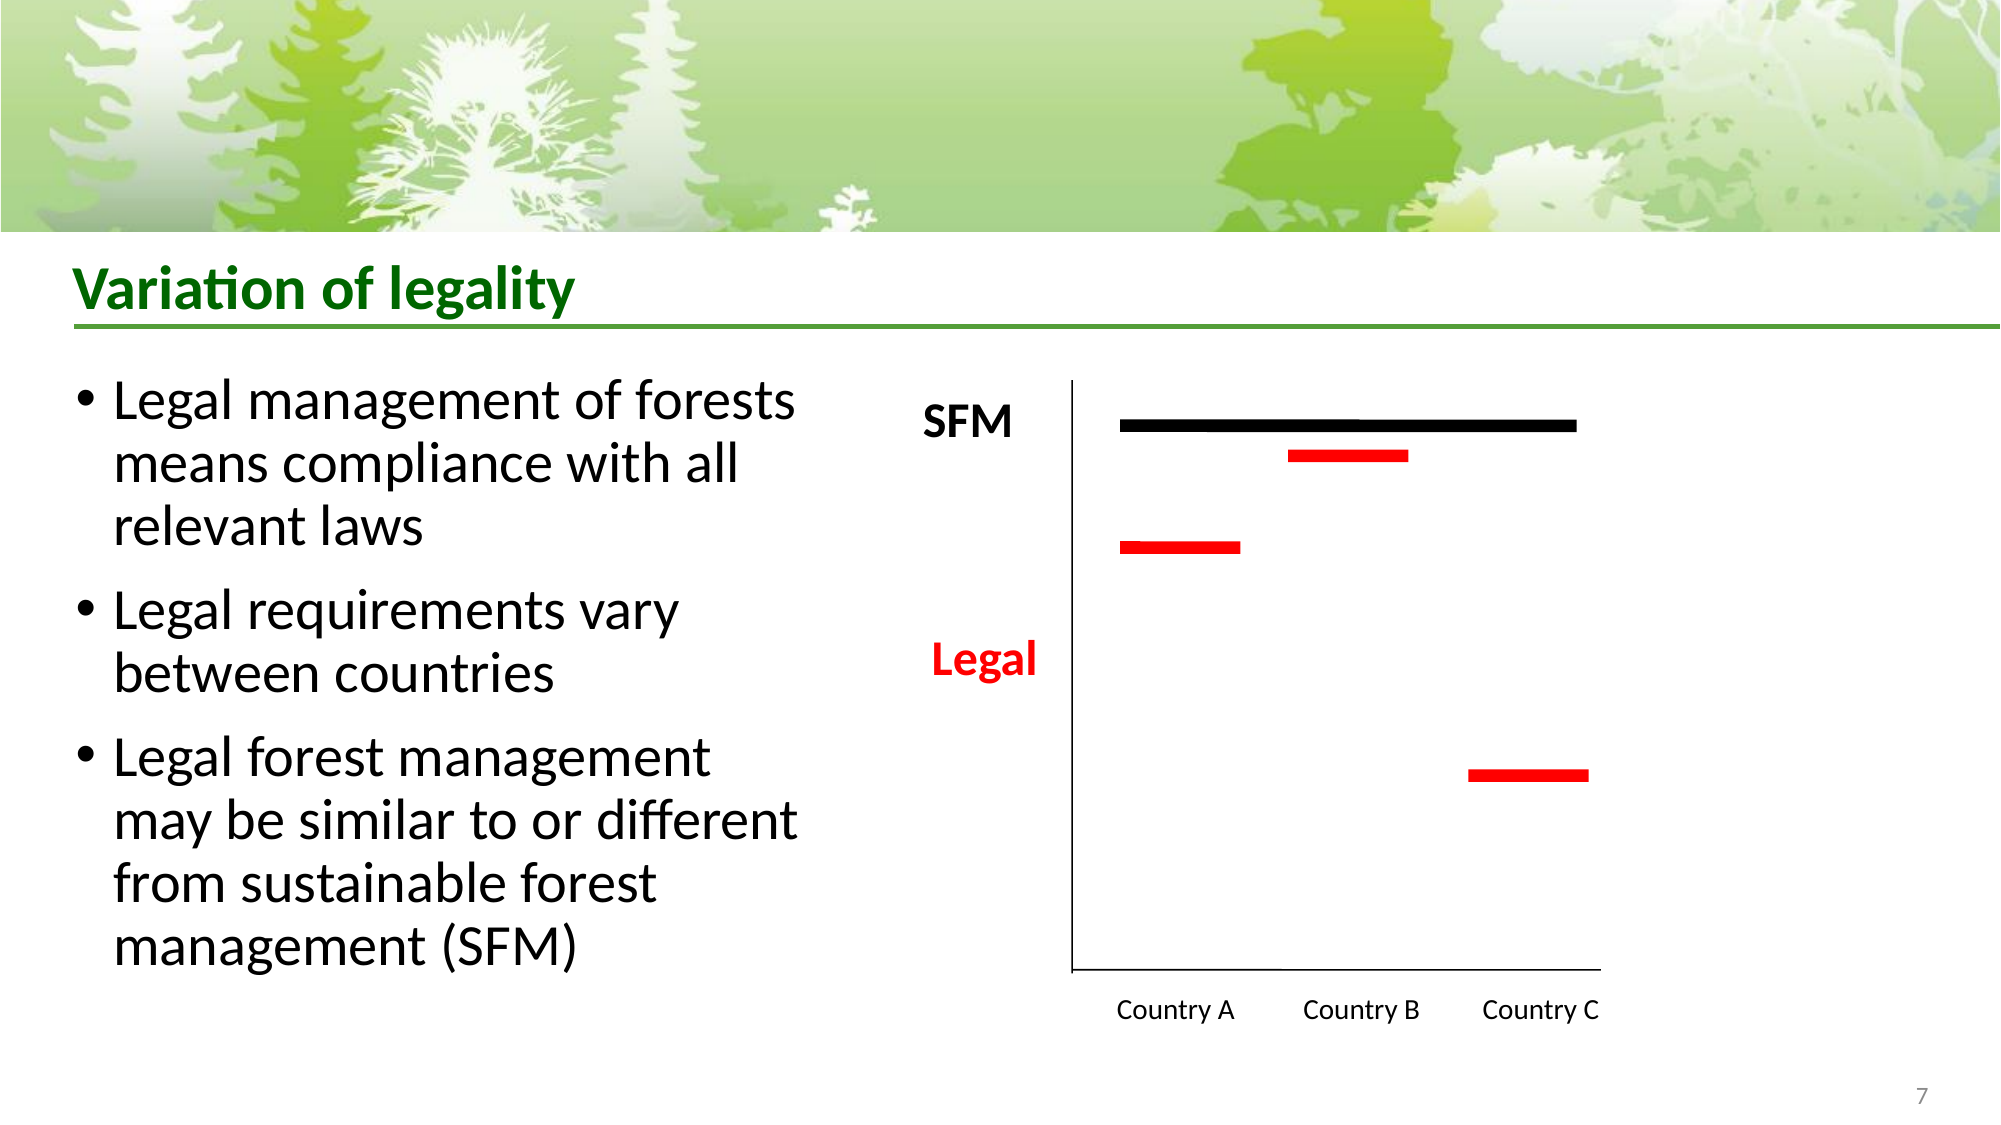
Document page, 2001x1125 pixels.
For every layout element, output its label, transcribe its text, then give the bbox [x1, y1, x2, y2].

title Variation of legality [57, 195, 1408, 384]
slide_number 7 [1493, 1065, 1944, 1125]
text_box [885, 379, 1629, 1094]
list Legal management of forests means compliance with all relevant laws Legal requirements vary between countries Legal forest management may be similar to or different from sustainable forest management (SFM) [60, 384, 826, 1076]
picture [0, 0, 2000, 232]
